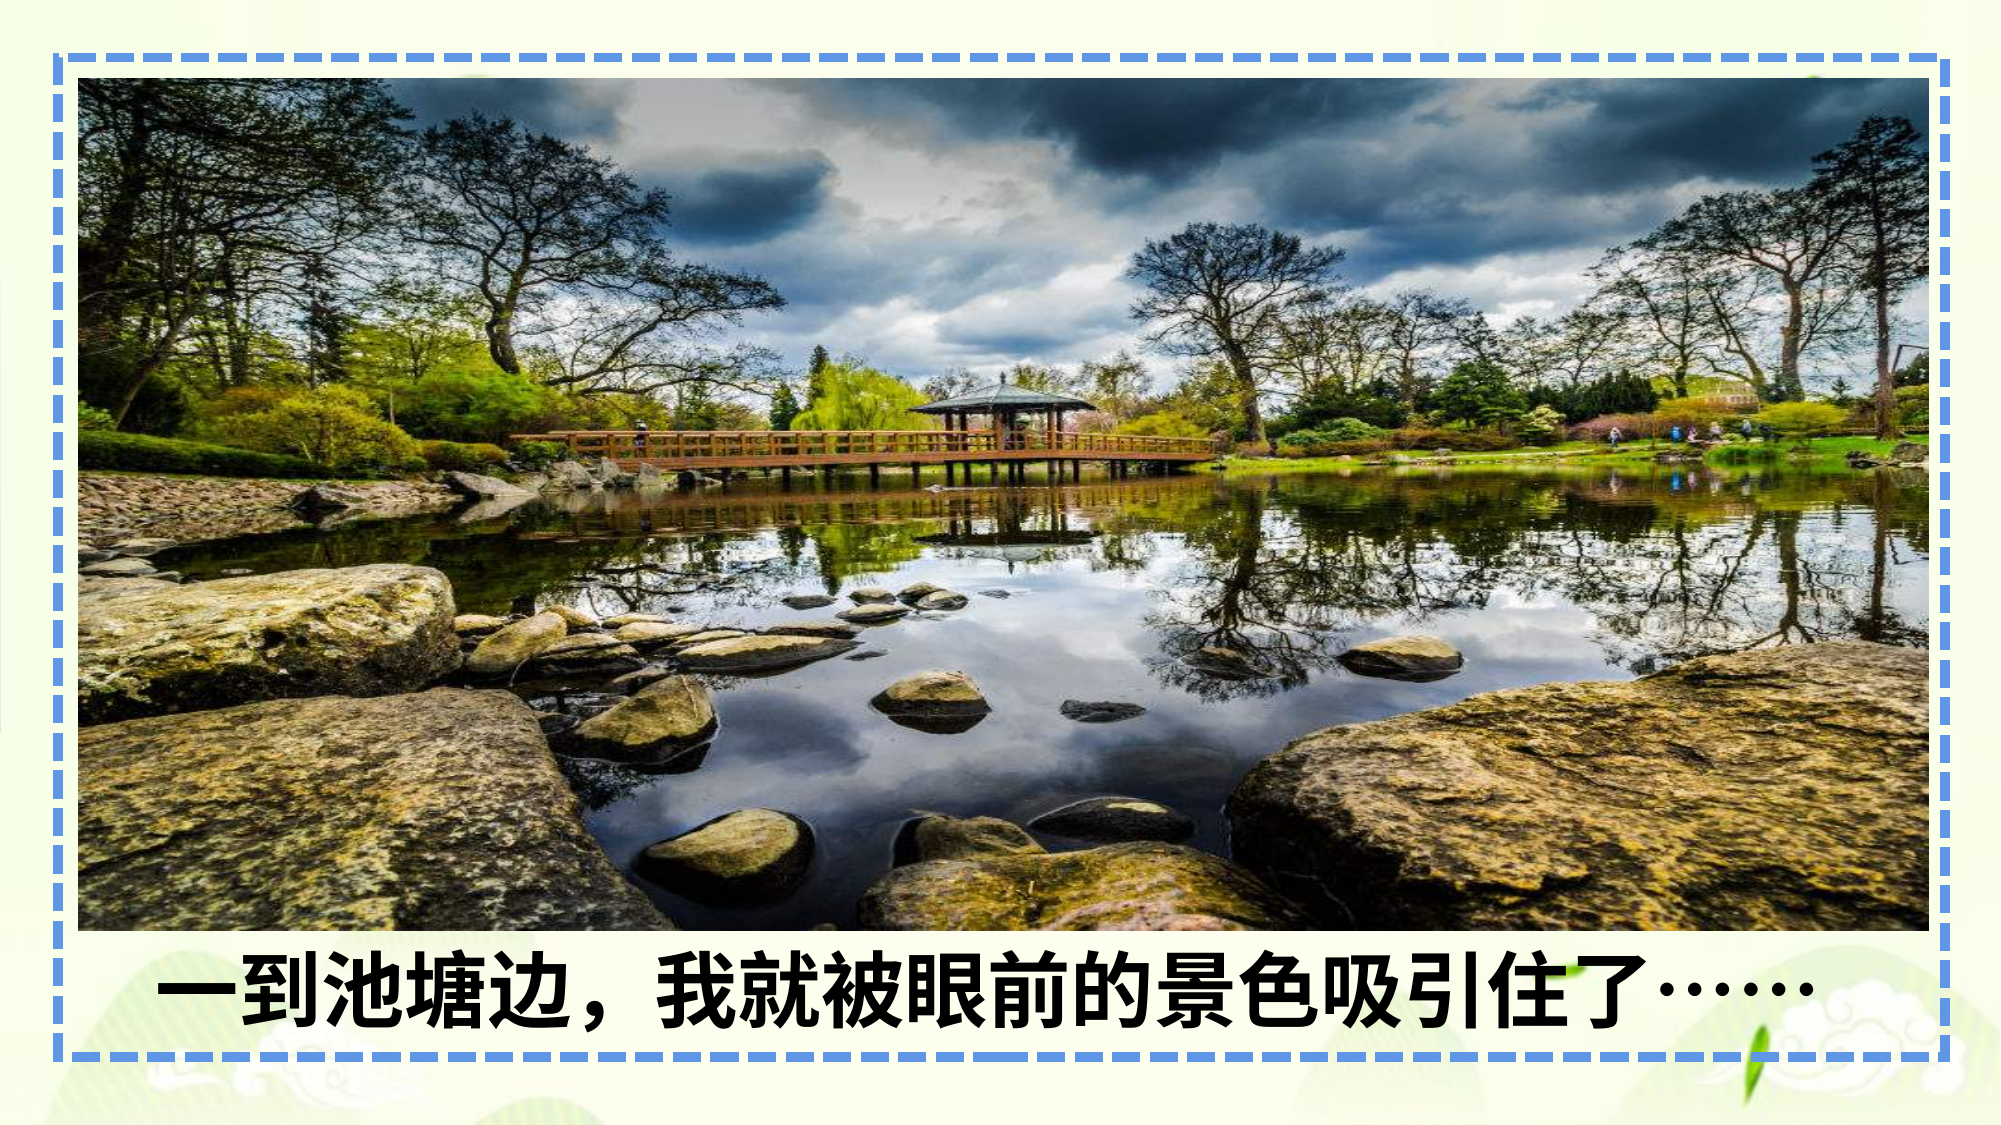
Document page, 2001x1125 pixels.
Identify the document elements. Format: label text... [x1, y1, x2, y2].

text_box 一到池塘边，我就被眼前的景色吸引住了…… [140, 931, 1867, 1046]
picture [0, 0, 2001, 1125]
